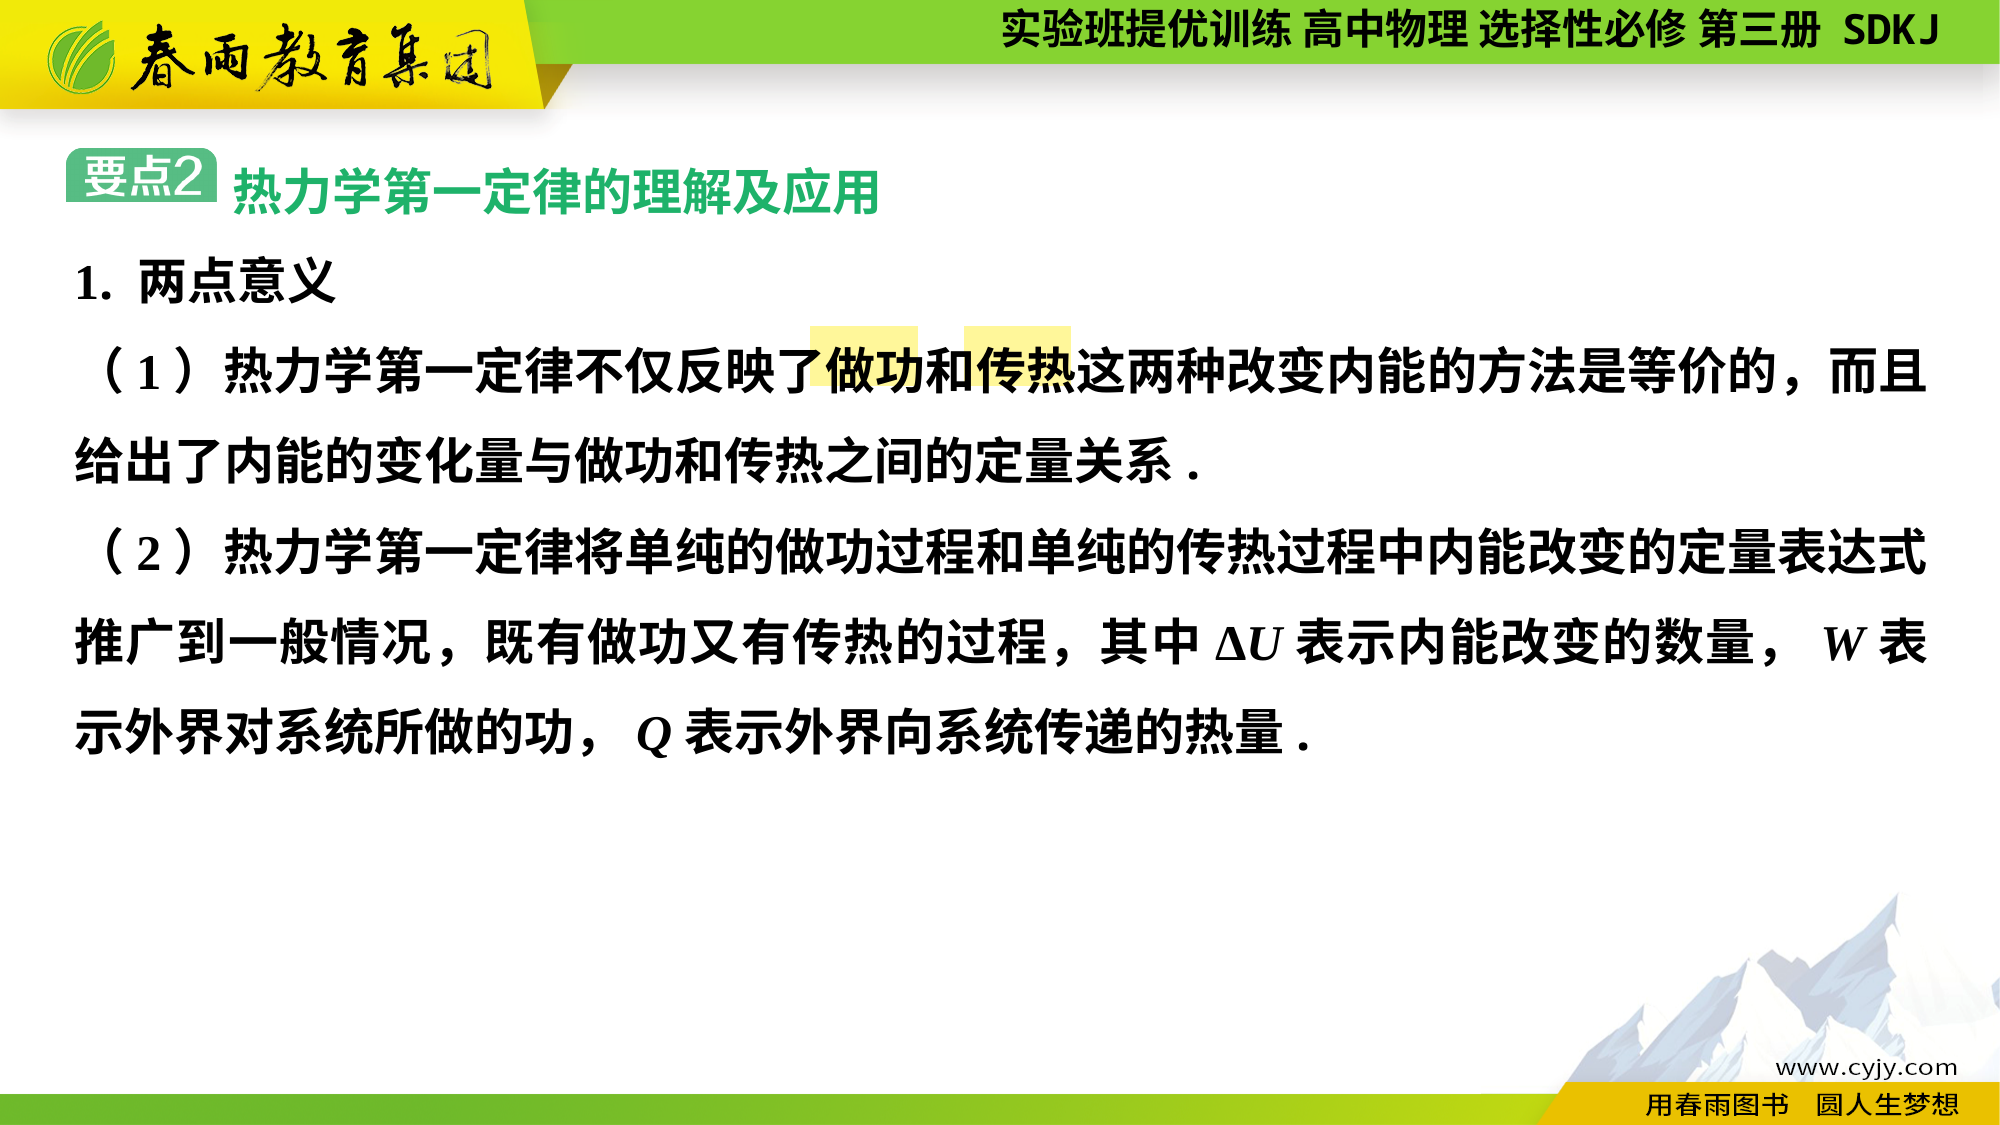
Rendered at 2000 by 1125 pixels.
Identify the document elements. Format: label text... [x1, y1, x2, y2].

picture [0, 0, 2000, 1125]
list 热力学第一定律的理解及应用 1. 两点意义 （1）热力学第一定律不仅反映了做功和传热这两种改变内能的方法是等价的，而且给出了内能的变化量与做功和传热之间的定量关系. （2）热力学第一定律将单纯的做功过程和单纯的传热过程中内能改变的定量表达式推广到一般情况，既有做功又有传热的过程，其中ΔU表示内能改变的数量，W表示外界对系统所做的功，Q表示外界向系统传递的热量. [59, 122, 1944, 774]
